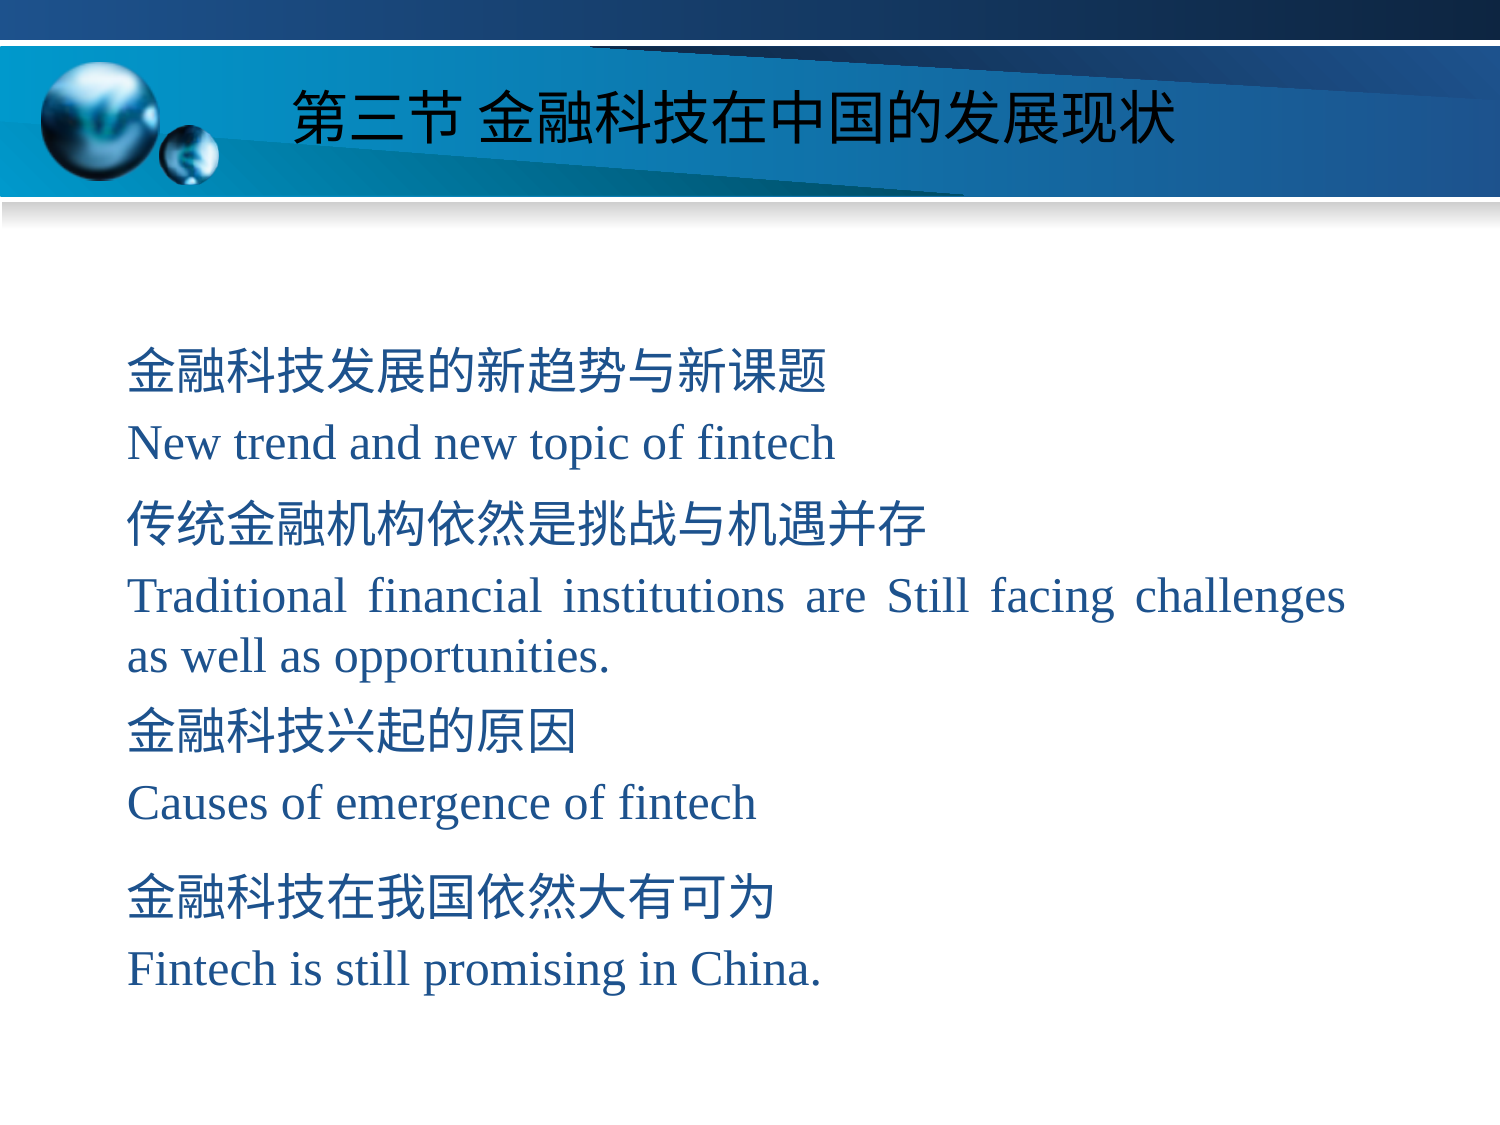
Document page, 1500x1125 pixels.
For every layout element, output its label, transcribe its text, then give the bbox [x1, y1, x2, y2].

text_box 传统金融机构依然是挑战与机遇并存 Traditional financial institutions are Still facing challenges as well as opportunities. [112, 485, 1363, 691]
text_box 金融科技在我国依然大有可为 Fintech is still promising in China. [112, 857, 1363, 1003]
text_box 金融科技兴起的原因 Causes of emergence of fintech [112, 692, 1363, 838]
title 第三节 金融科技在中国的发展现状 [274, 44, 1363, 188]
picture [160, 126, 218, 184]
text_box 金融科技发展的新趋势与新课题 New trend and new topic of fintech [112, 332, 1363, 477]
picture [42, 63, 159, 180]
